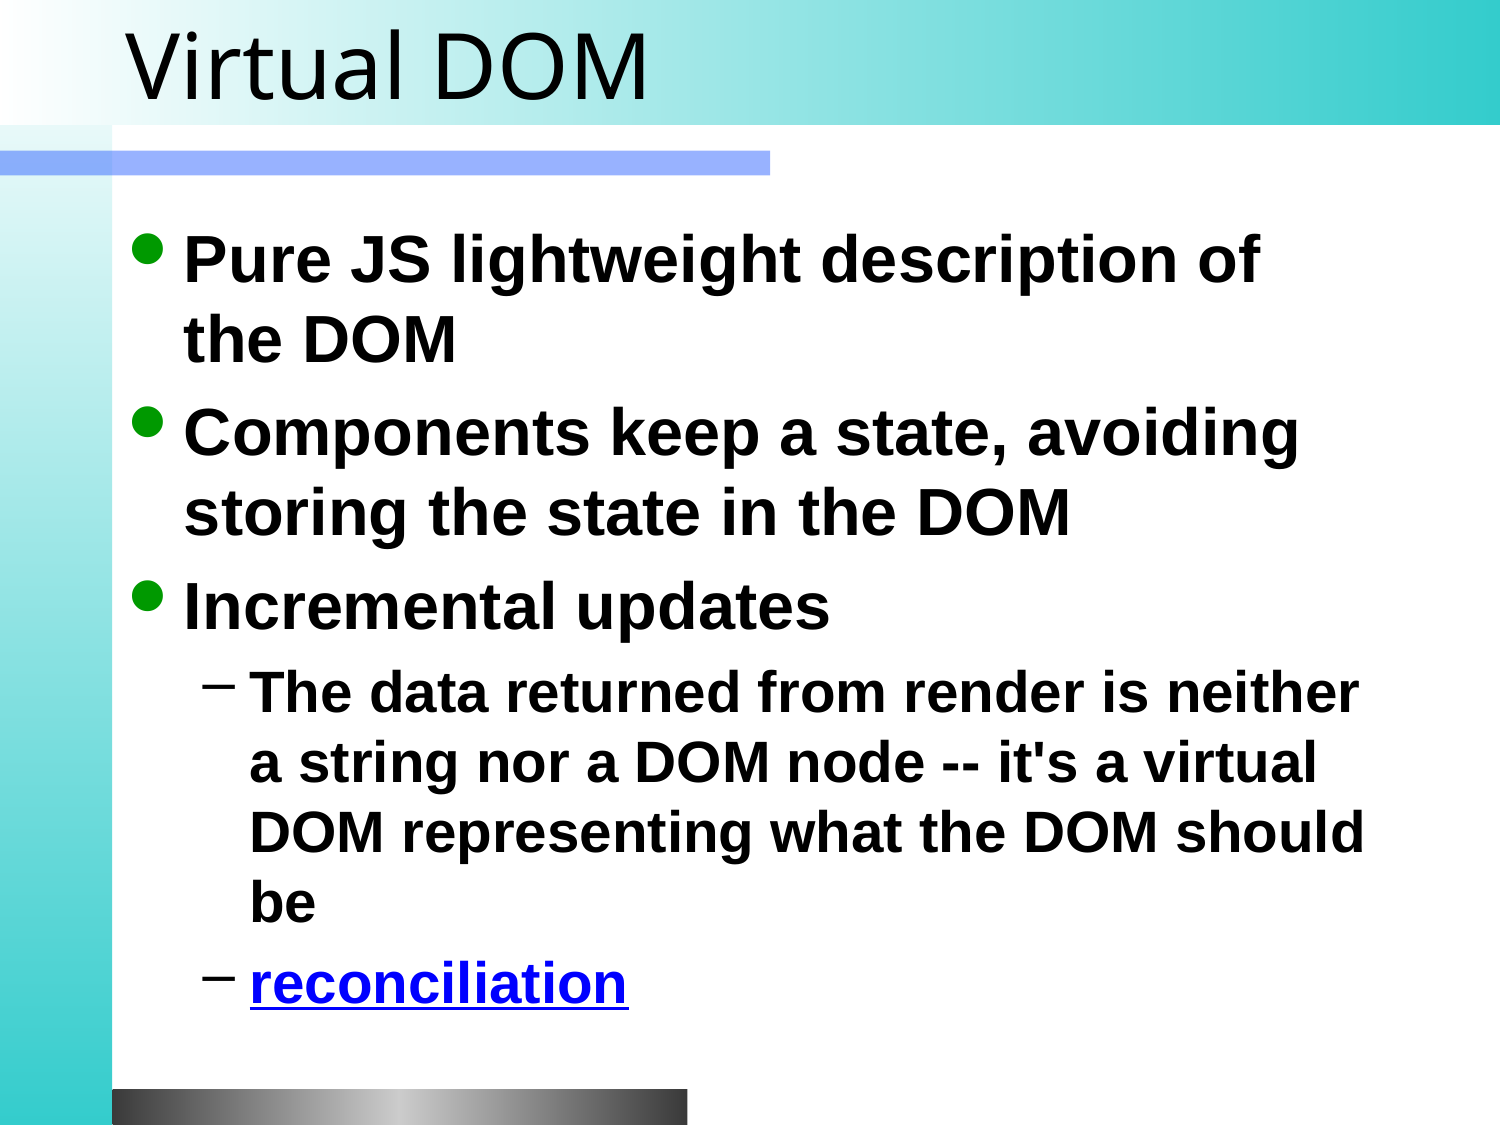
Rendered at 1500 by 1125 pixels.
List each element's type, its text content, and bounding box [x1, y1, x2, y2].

title Virtual DOM [110, 0, 1388, 127]
list Pure JS lightweight description of the DOM Components keep a state, avoiding storing the state in the DOM Incremental updates The data returned from render is neither a string nor a DOM node -- it's a virtual DOM representing what the DOM should be reconciliation [112, 208, 1388, 1072]
